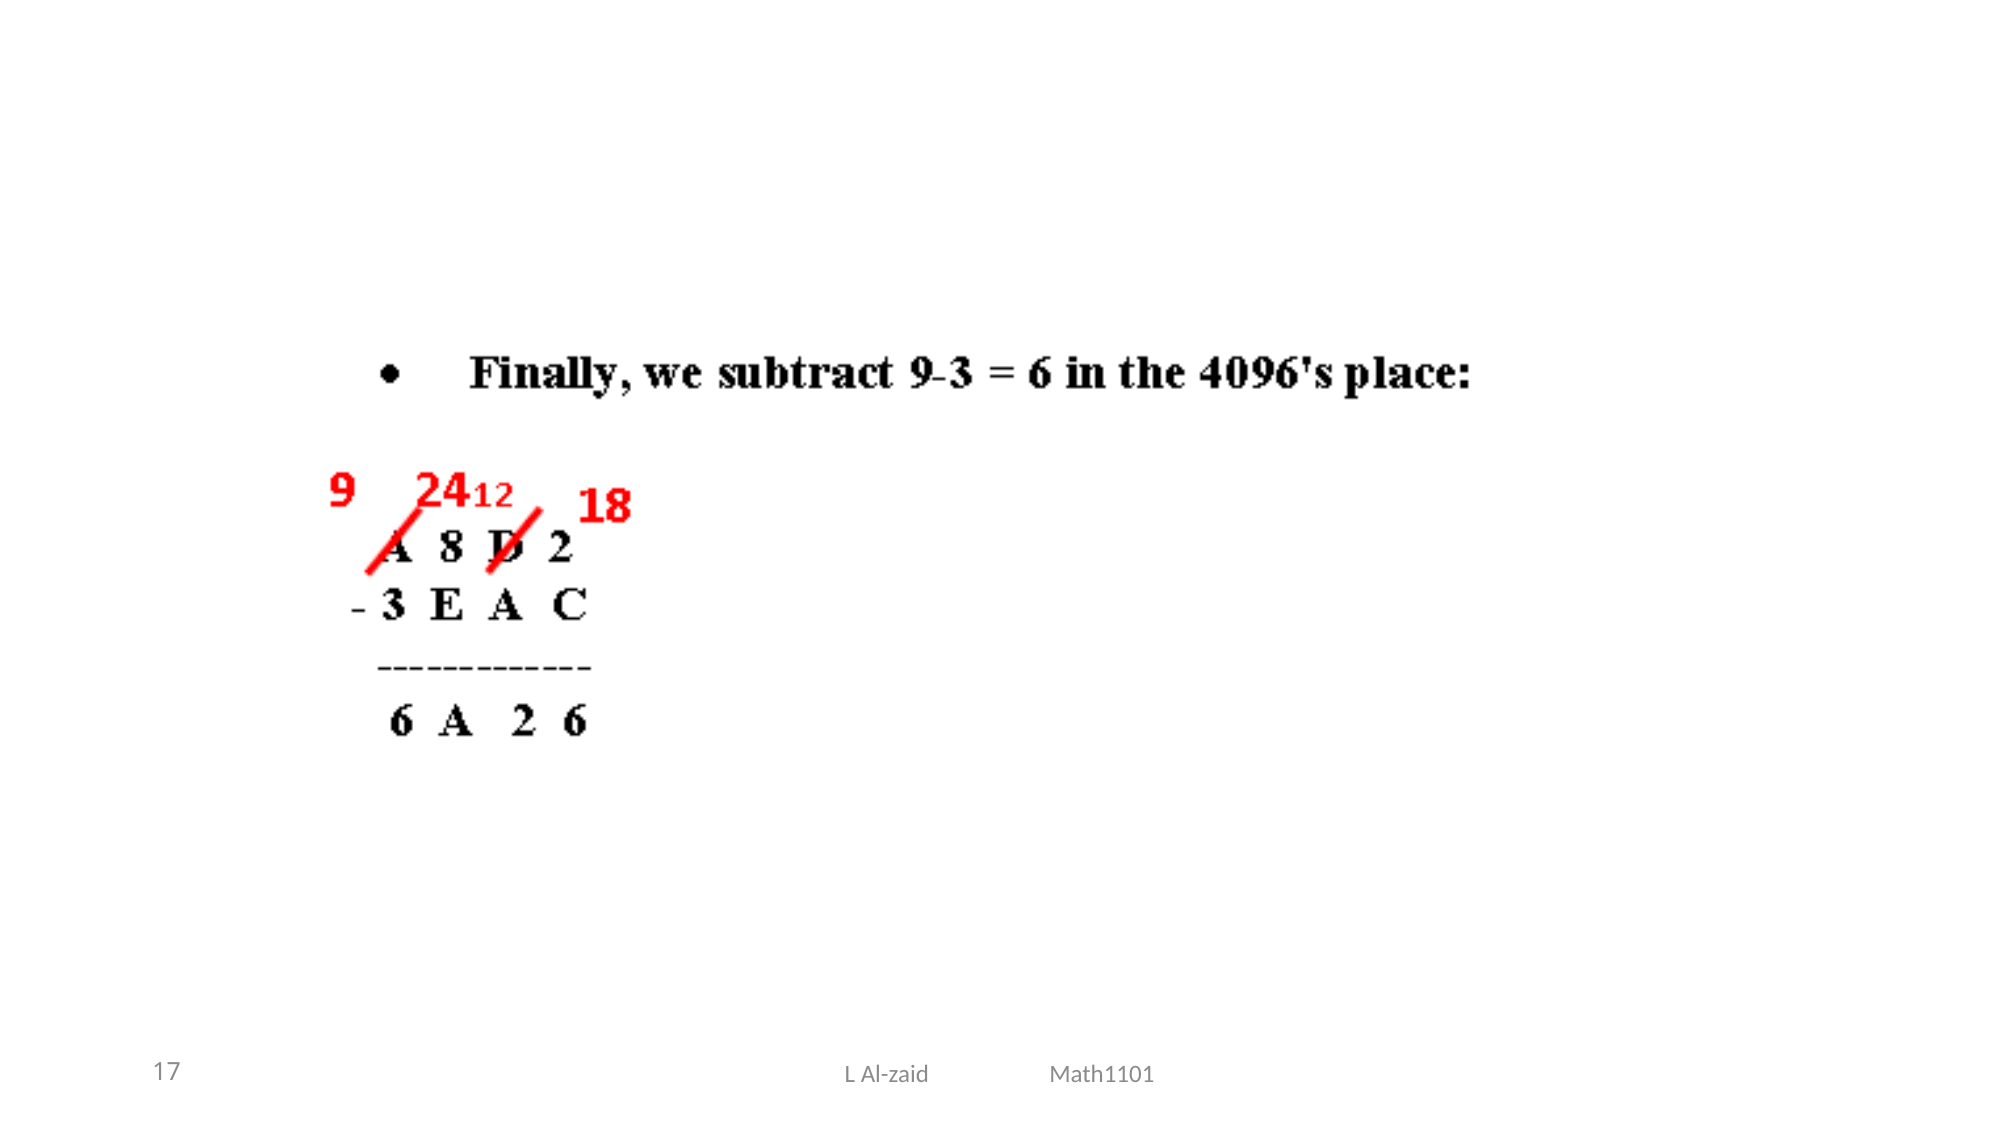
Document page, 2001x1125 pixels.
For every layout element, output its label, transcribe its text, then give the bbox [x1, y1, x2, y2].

picture [279, 302, 1708, 776]
slide_number 17 [137, 1042, 588, 1103]
footer L Al-zaid Math1101 [662, 1042, 1338, 1103]
